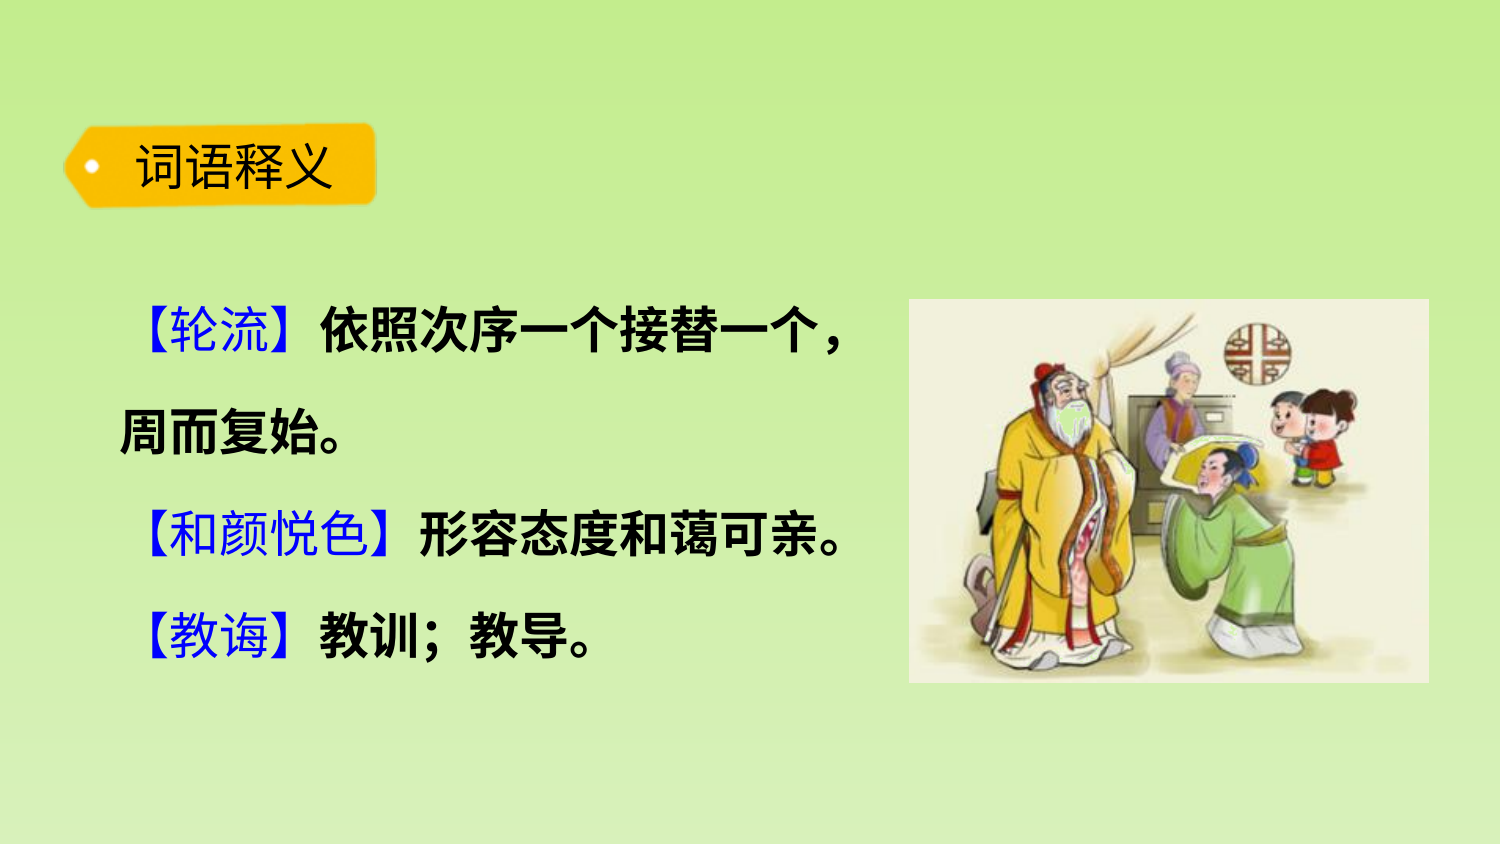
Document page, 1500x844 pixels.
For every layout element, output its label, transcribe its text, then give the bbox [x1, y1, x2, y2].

picture [49, 117, 388, 213]
text_box 【轮流】依照次序一个接替一个，周而复始。 【和颜悦色】形容态度和蔼可亲。 【教诲】教训；教导。 [108, 251, 895, 671]
picture [909, 299, 1429, 684]
